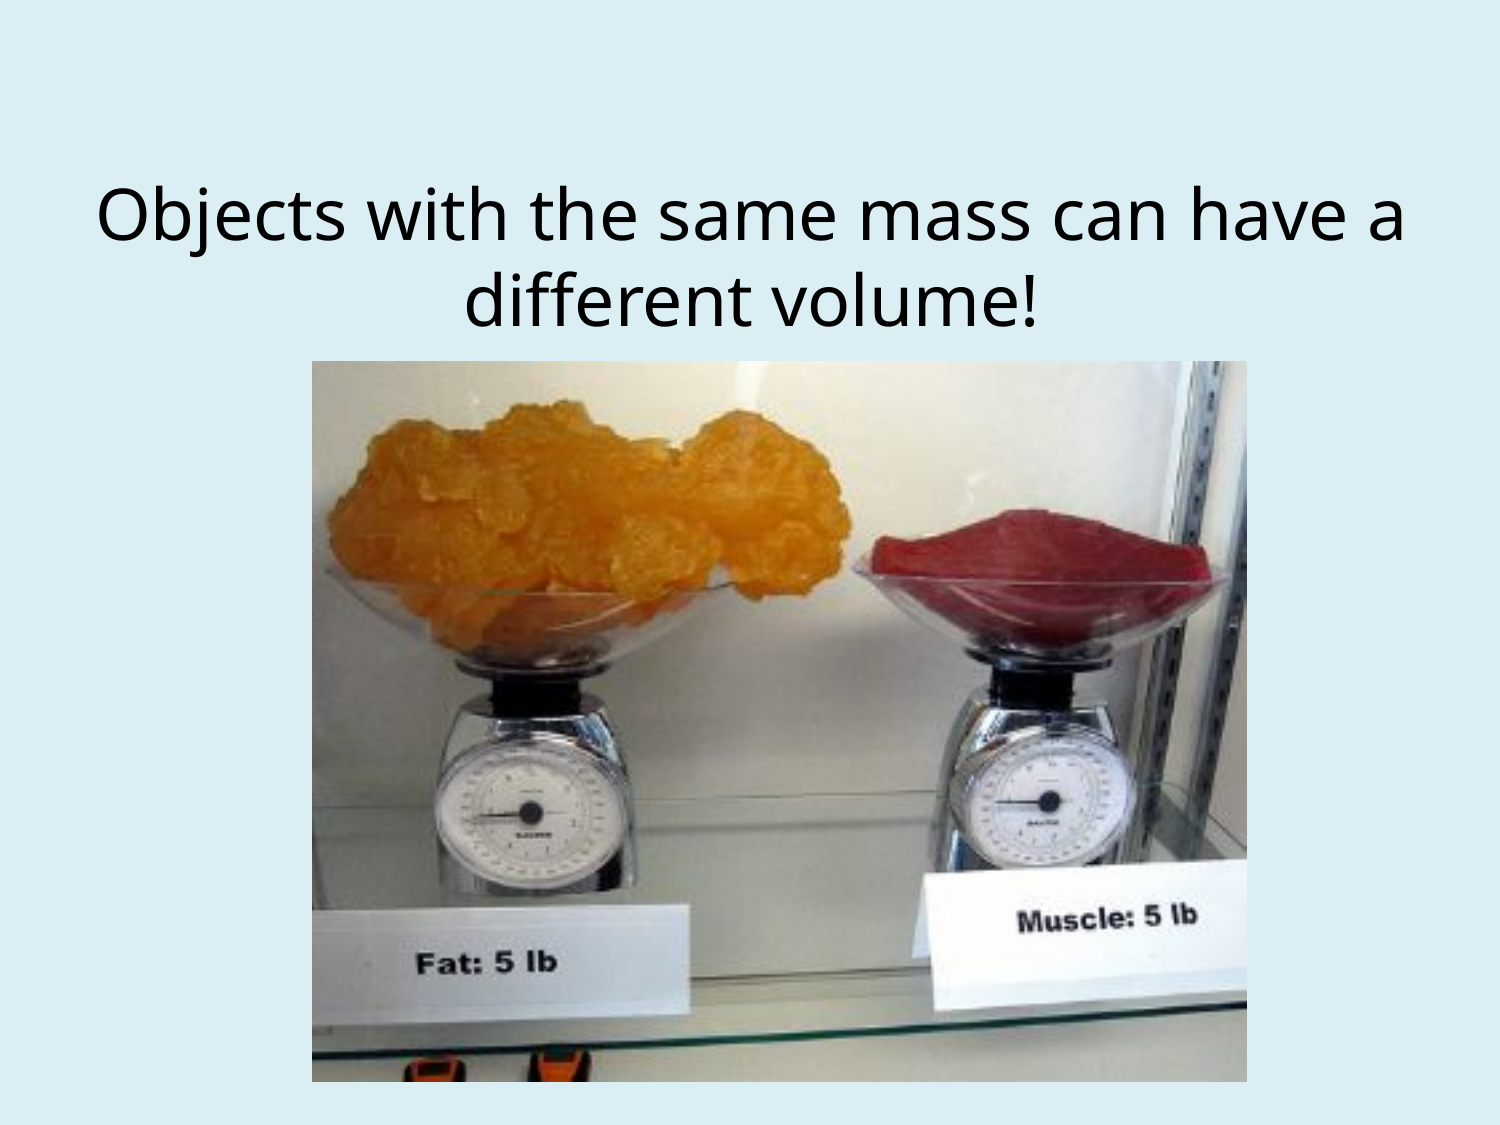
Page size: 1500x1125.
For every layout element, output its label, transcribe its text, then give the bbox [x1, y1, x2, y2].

picture [312, 361, 1247, 1082]
title Objects with the same mass can have a different volume! [76, 160, 1427, 349]
